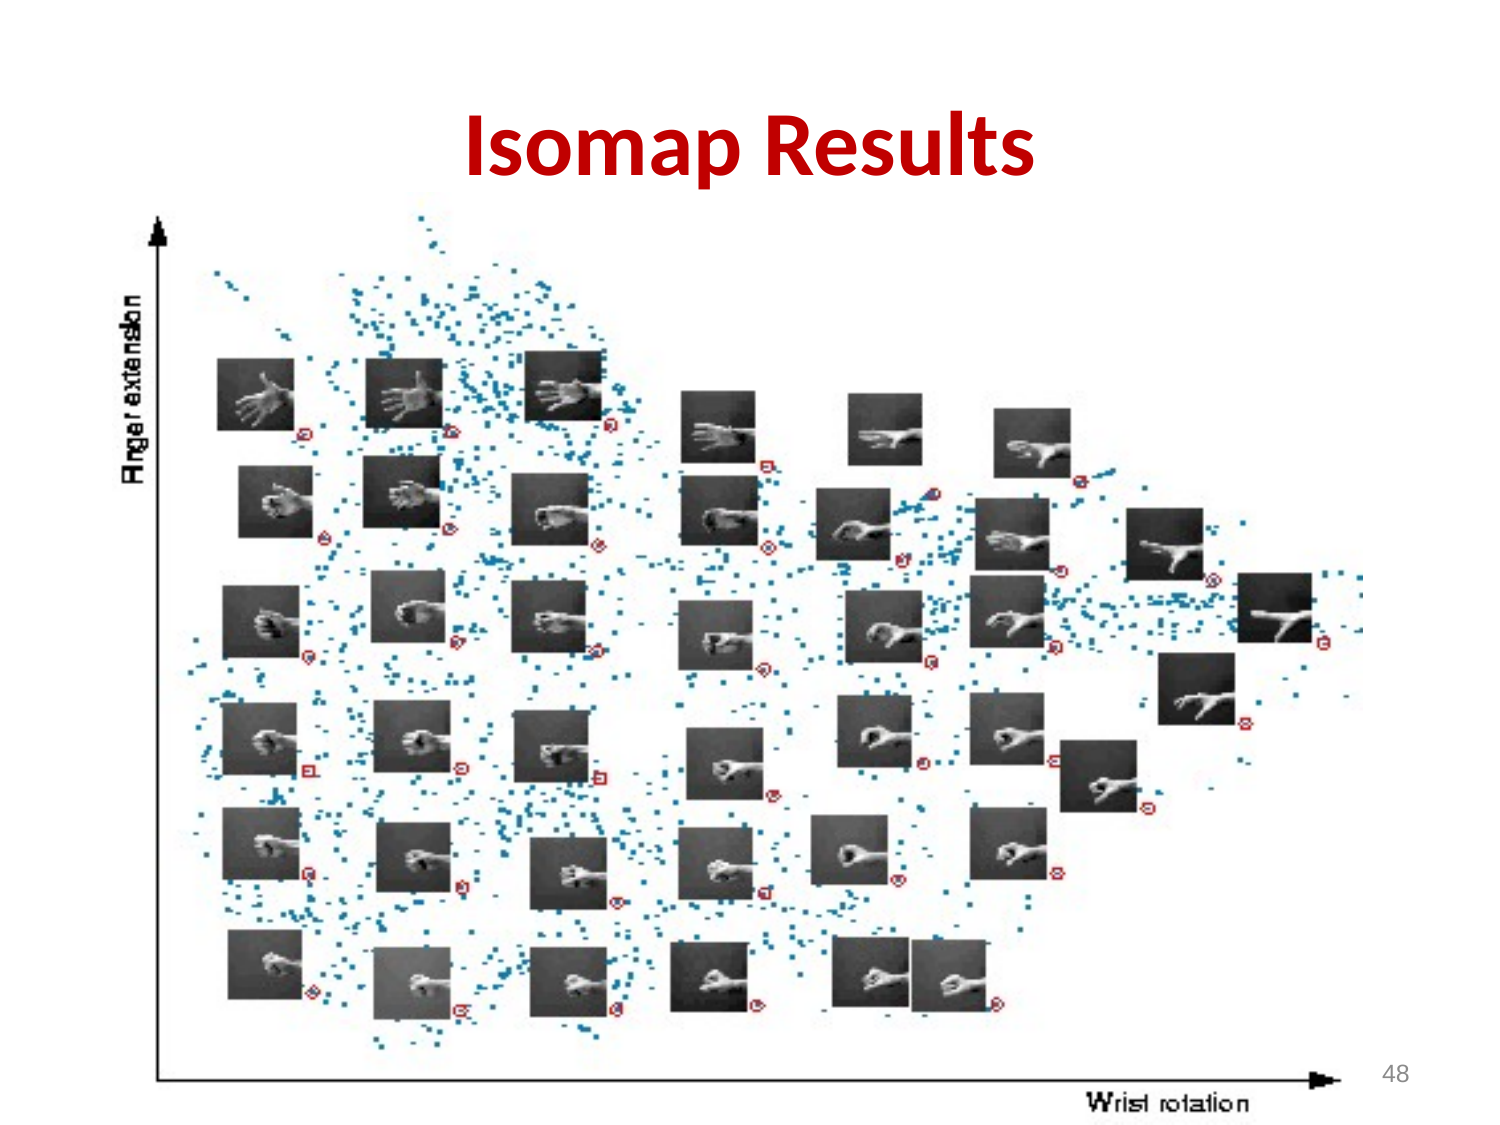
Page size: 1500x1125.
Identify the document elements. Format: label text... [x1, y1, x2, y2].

slide_number 48 [1366, 1042, 1425, 1103]
picture [112, 191, 1363, 1125]
title Isomap Results [75, 45, 1425, 233]
